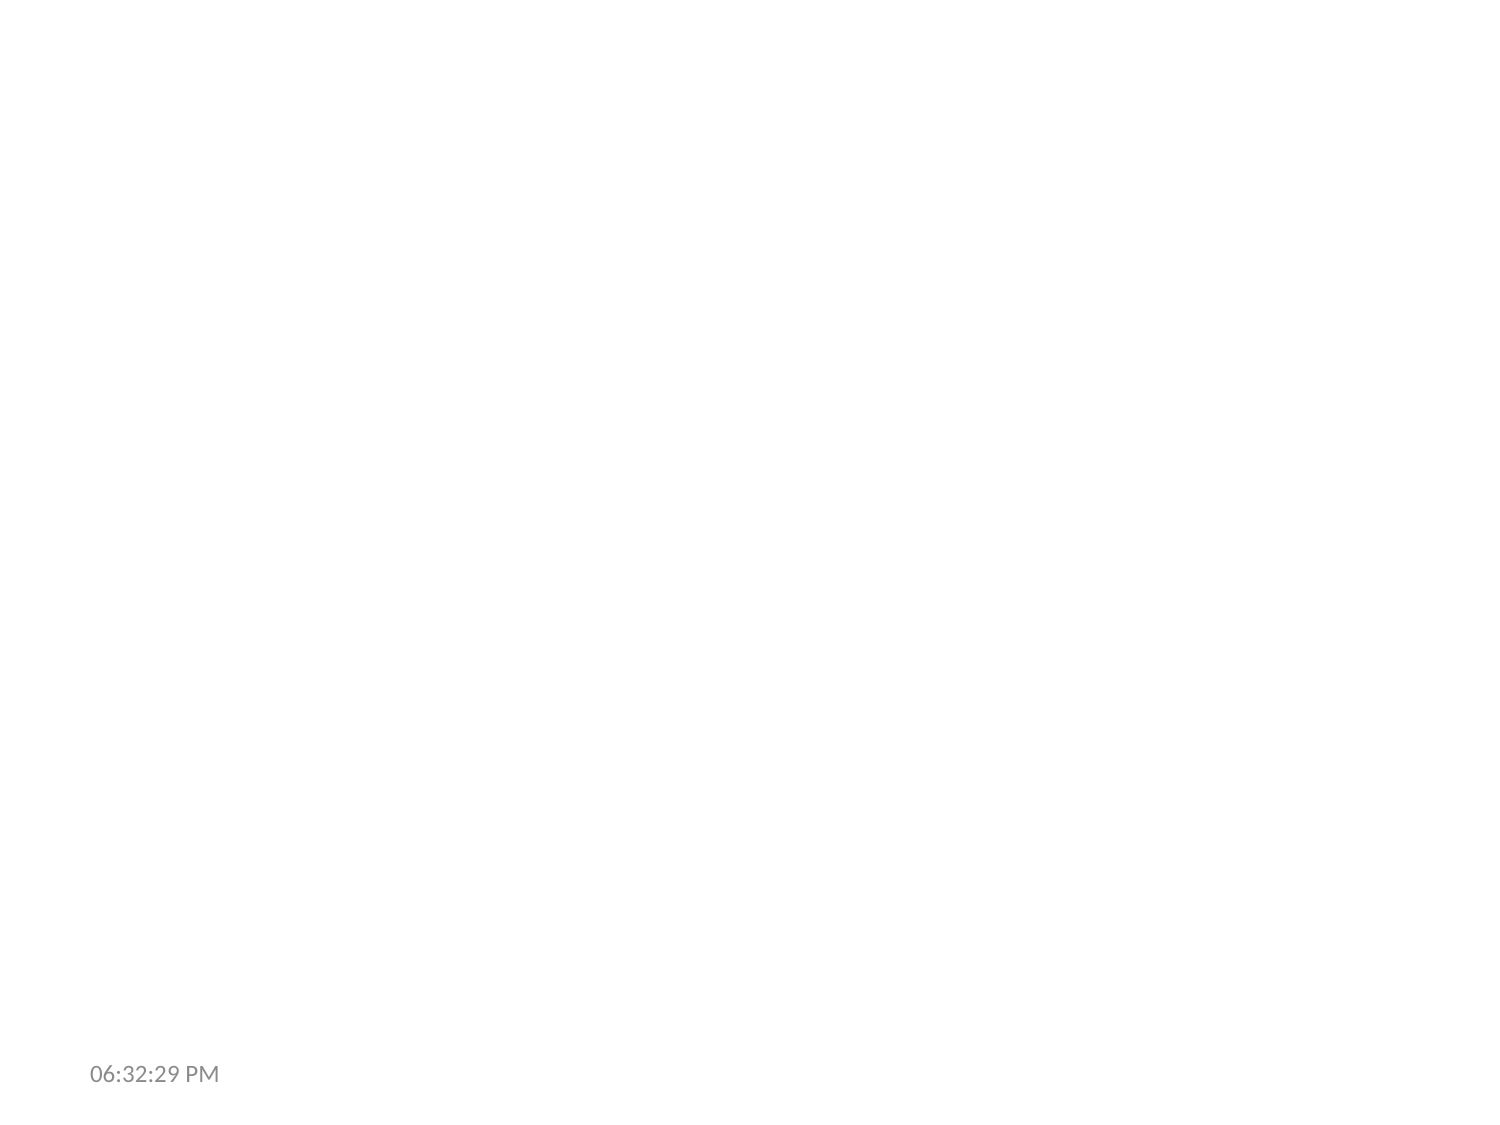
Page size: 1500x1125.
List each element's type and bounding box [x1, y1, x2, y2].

slide_number [75, 1042, 425, 1103]
